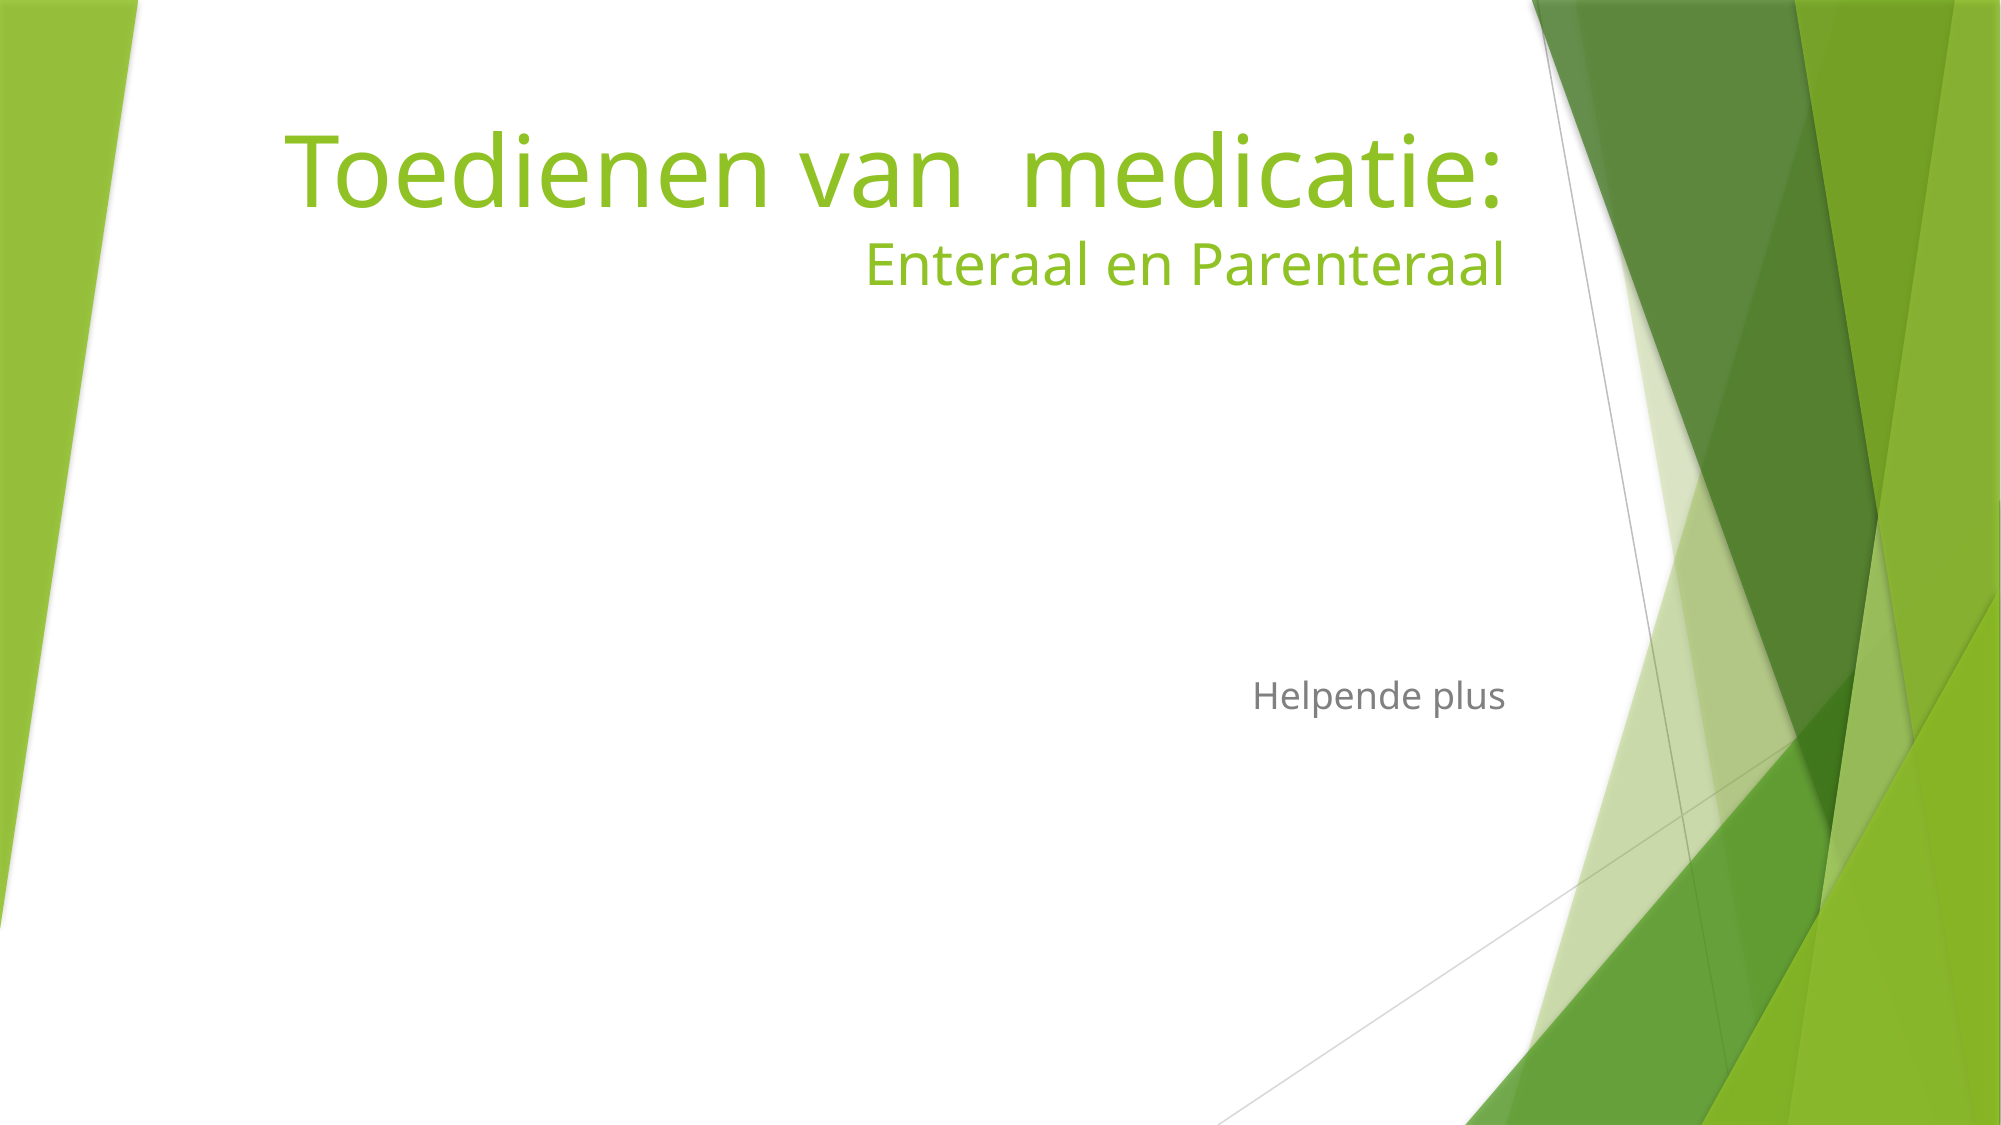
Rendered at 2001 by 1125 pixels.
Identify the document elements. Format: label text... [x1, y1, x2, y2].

title Toedienen van medicatie: Enteraal en Parenteraal [247, 54, 1522, 664]
subtitle Helpende plus [247, 664, 1522, 845]
